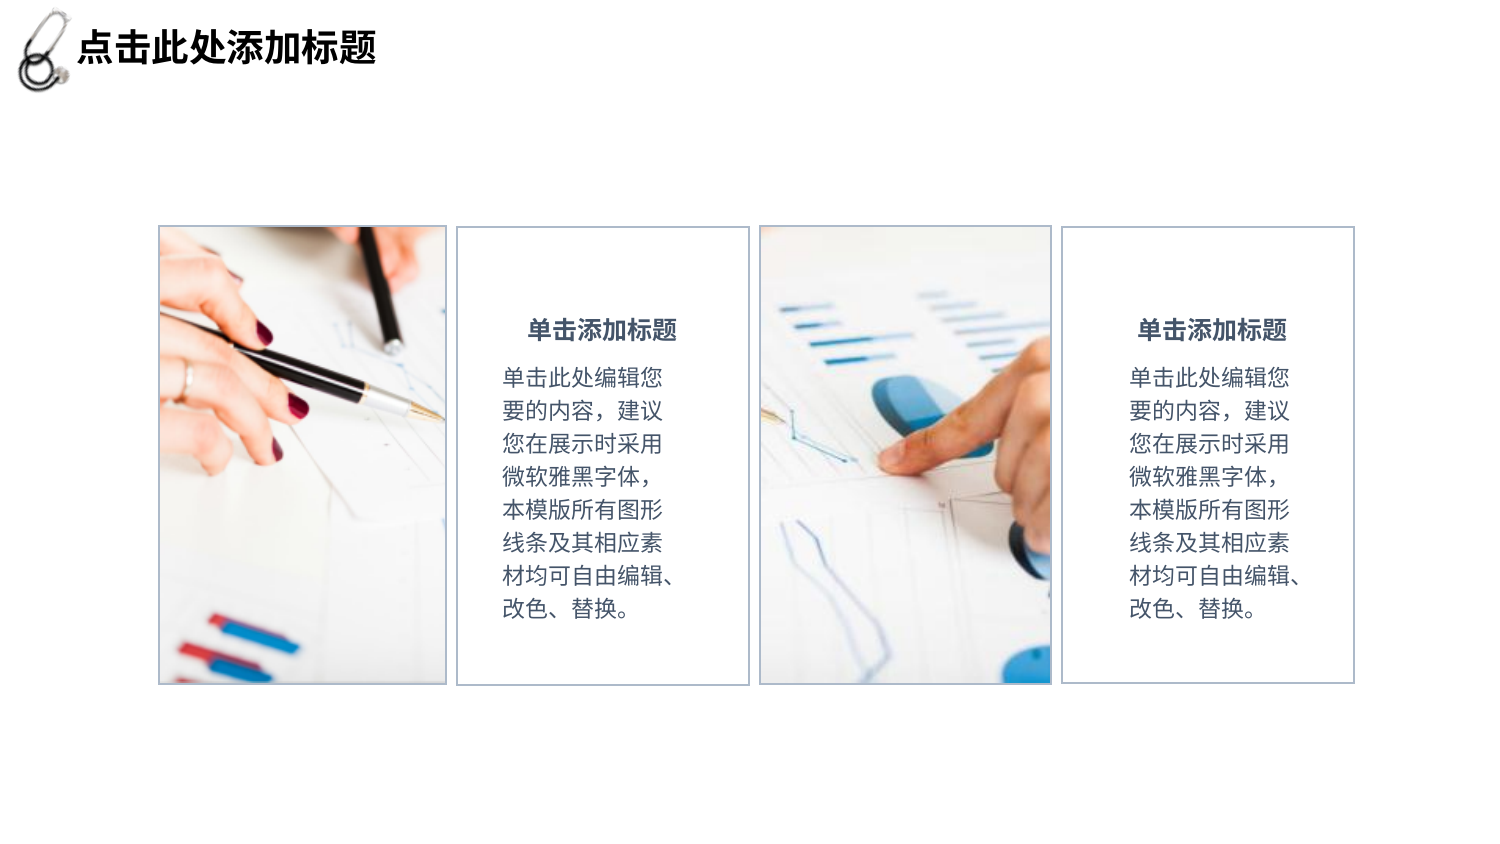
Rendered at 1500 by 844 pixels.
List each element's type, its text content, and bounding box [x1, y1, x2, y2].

text_box [1062, 227, 1354, 683]
text_box 单击此处编辑您要的内容，建议您在展示时采用微软雅黑字体，本模版所有图形线条及其相应素材均可自由编辑、改色、替换。 [1118, 352, 1325, 628]
text_box 单击此处编辑您要的内容，建议您在展示时采用微软雅黑字体，本模版所有图形线条及其相应素材均可自由编辑、改色、替换。 [491, 352, 698, 628]
picture [160, 226, 446, 683]
picture [0, 0, 103, 109]
text_box 单击添加标题 [1118, 308, 1307, 351]
text_box [457, 227, 749, 685]
text_box 点击此处添加标题 [87, 18, 393, 75]
text_box 单击添加标题 [508, 308, 698, 351]
picture [760, 226, 1051, 683]
